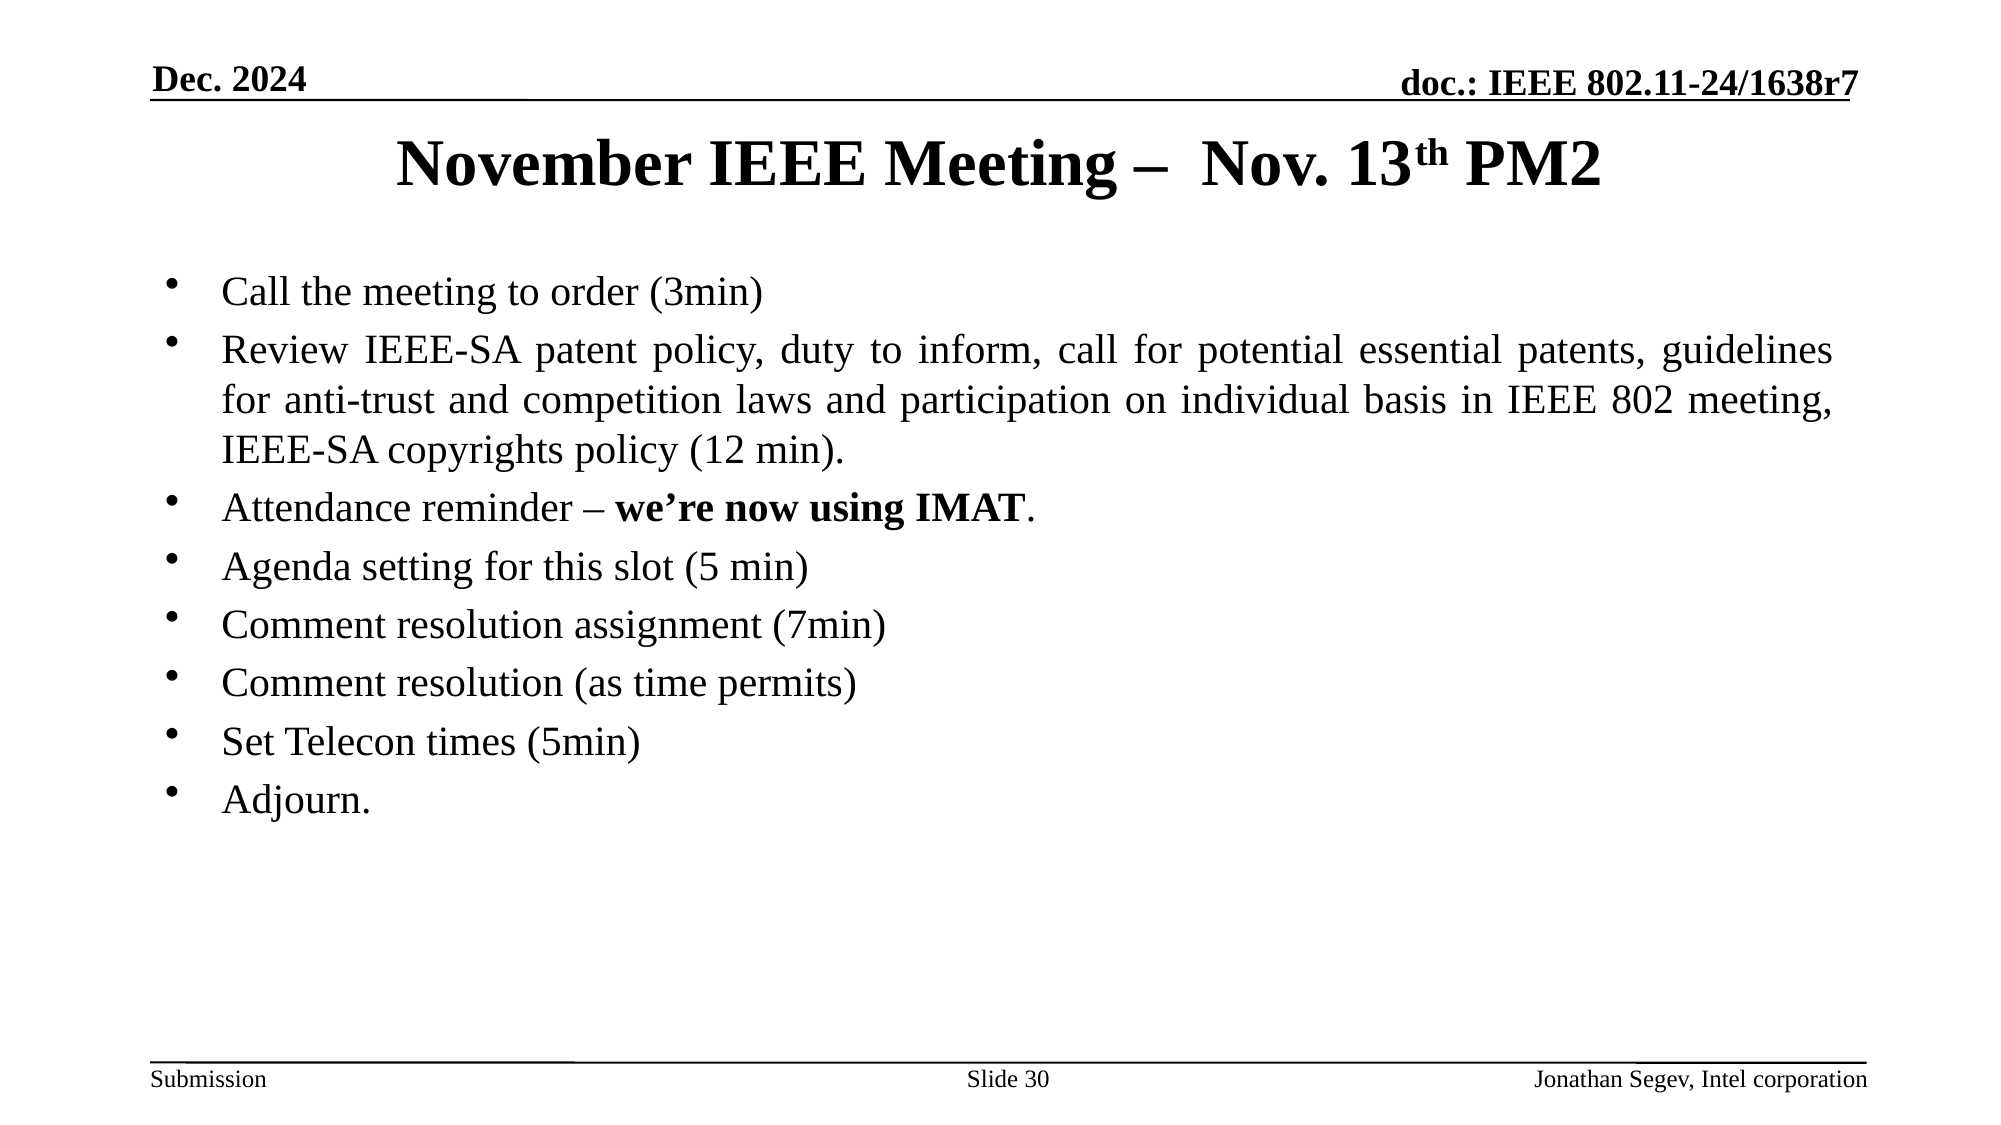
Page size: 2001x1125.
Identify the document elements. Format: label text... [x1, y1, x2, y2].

list Call the meeting to order (3min) Review IEEE-SA patent policy, duty to inform, call for potential essential patents, guidelines for anti-trust and competition laws and participation on individual basis in IEEE 802 meeting, IEEE-SA copyrights policy (12 min). Attendance reminder – we’re now using IMAT. Agenda setting for this slot (5 min) Comment resolution assignment (7min) Comment resolution (as time permits) Set Telecon times (5min) Adjourn. [149, 255, 1850, 1048]
slide_number Slide 30 [950, 1061, 1067, 1123]
footer Jonathan Segev, Intel corporation [1171, 1061, 1869, 1093]
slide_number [152, 54, 563, 100]
title November IEEE Meeting – Nov. 13th PM2 [149, 112, 1850, 205]
